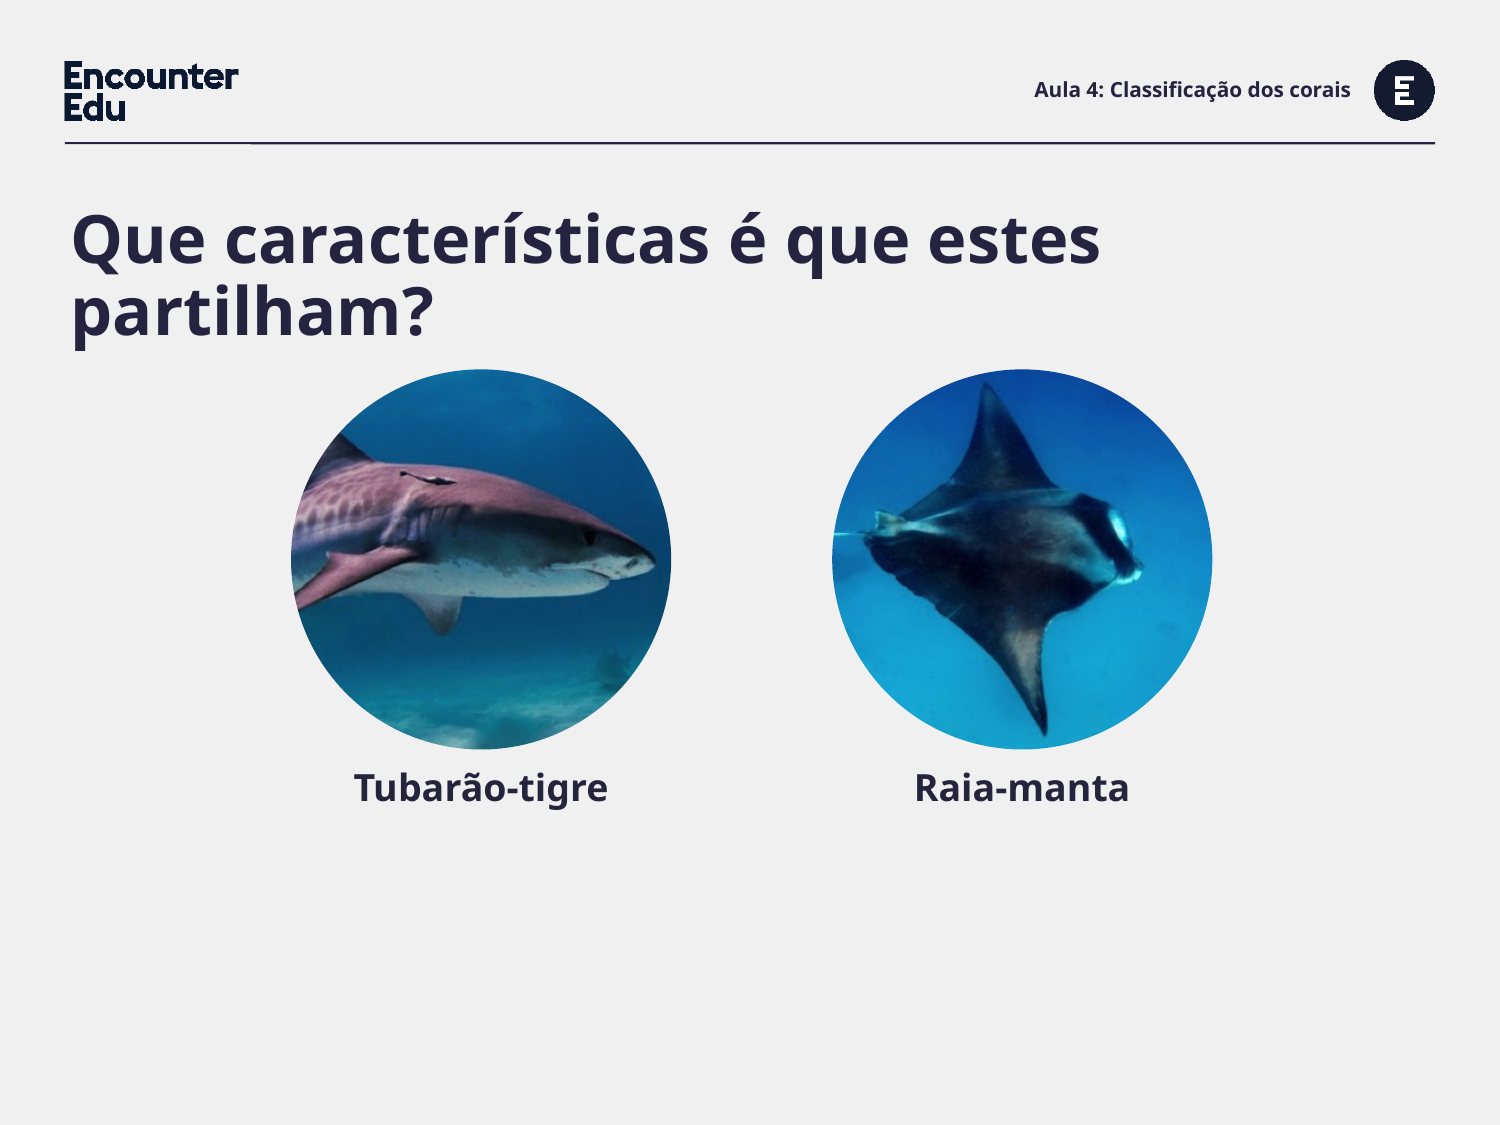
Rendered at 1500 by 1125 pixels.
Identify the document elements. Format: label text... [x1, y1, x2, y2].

text_box Que características é que estes partilham? [63, 223, 1414, 333]
text_box Raia-manta [832, 756, 1213, 817]
picture [60, 59, 243, 122]
picture [1372, 58, 1436, 122]
text_box [832, 369, 1213, 750]
text_box [291, 369, 672, 750]
title Aula 4: Classificação dos corais [749, 67, 1359, 114]
text_box Tubarão-tigre [256, 756, 707, 817]
